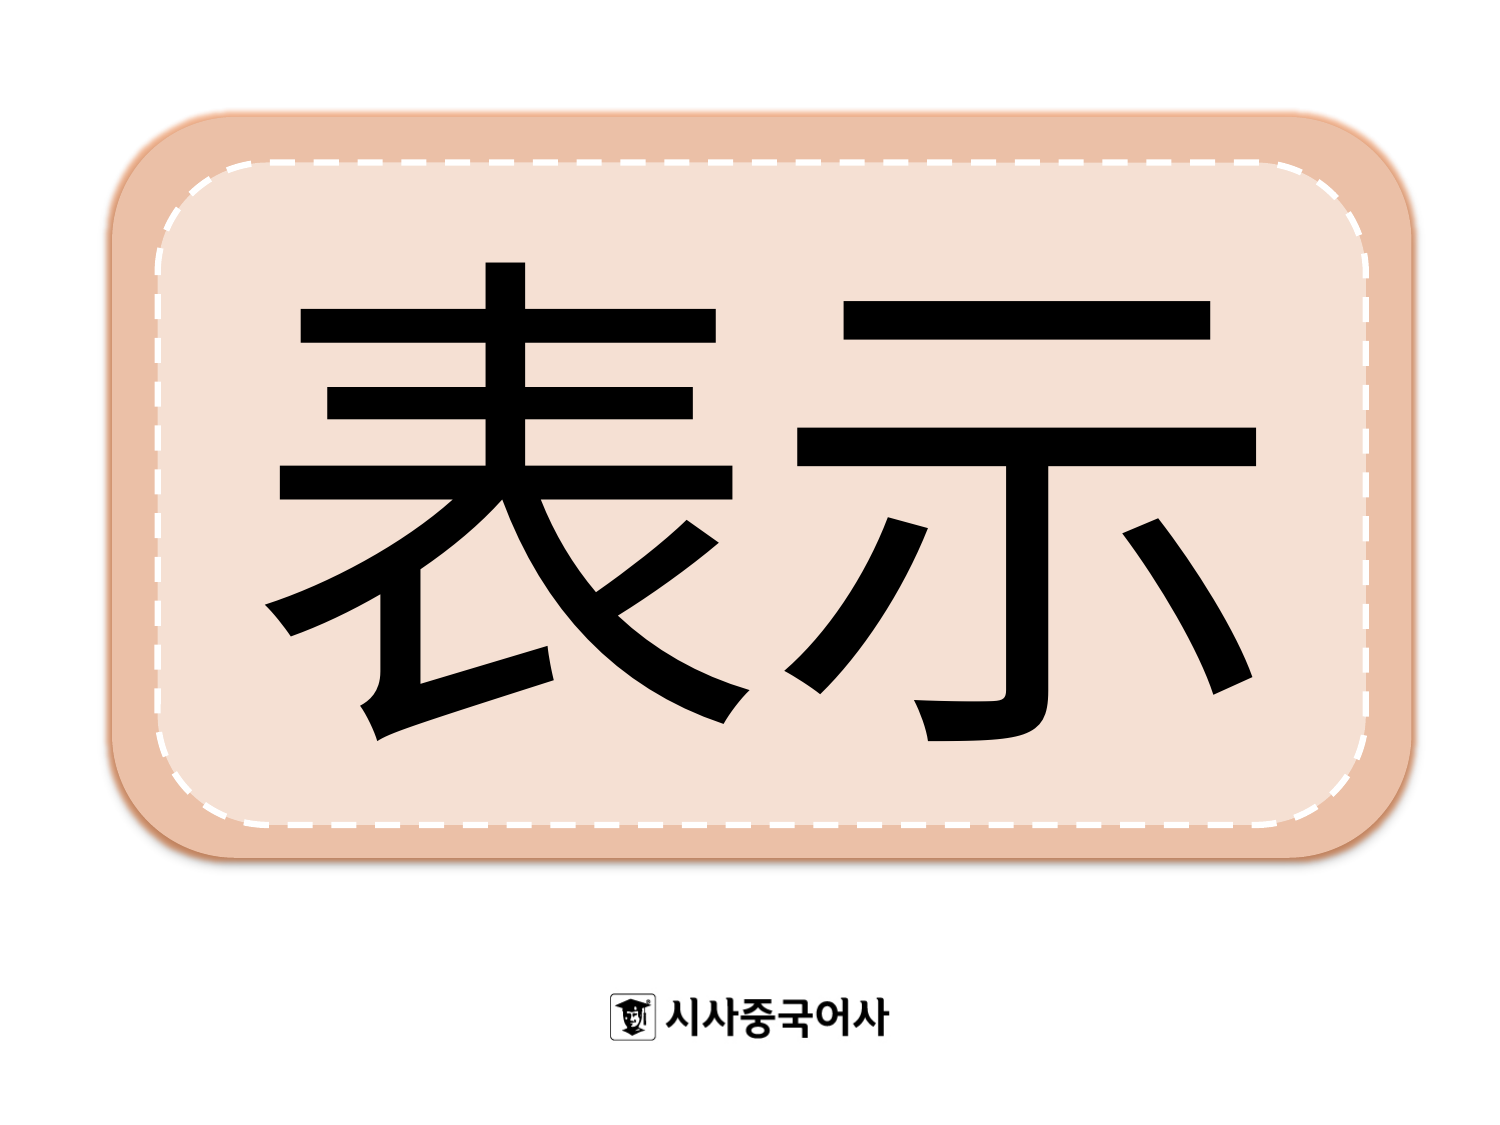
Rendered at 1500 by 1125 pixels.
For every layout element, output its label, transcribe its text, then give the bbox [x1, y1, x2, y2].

picture [602, 987, 898, 1047]
text_box 表示 [162, 160, 1371, 824]
